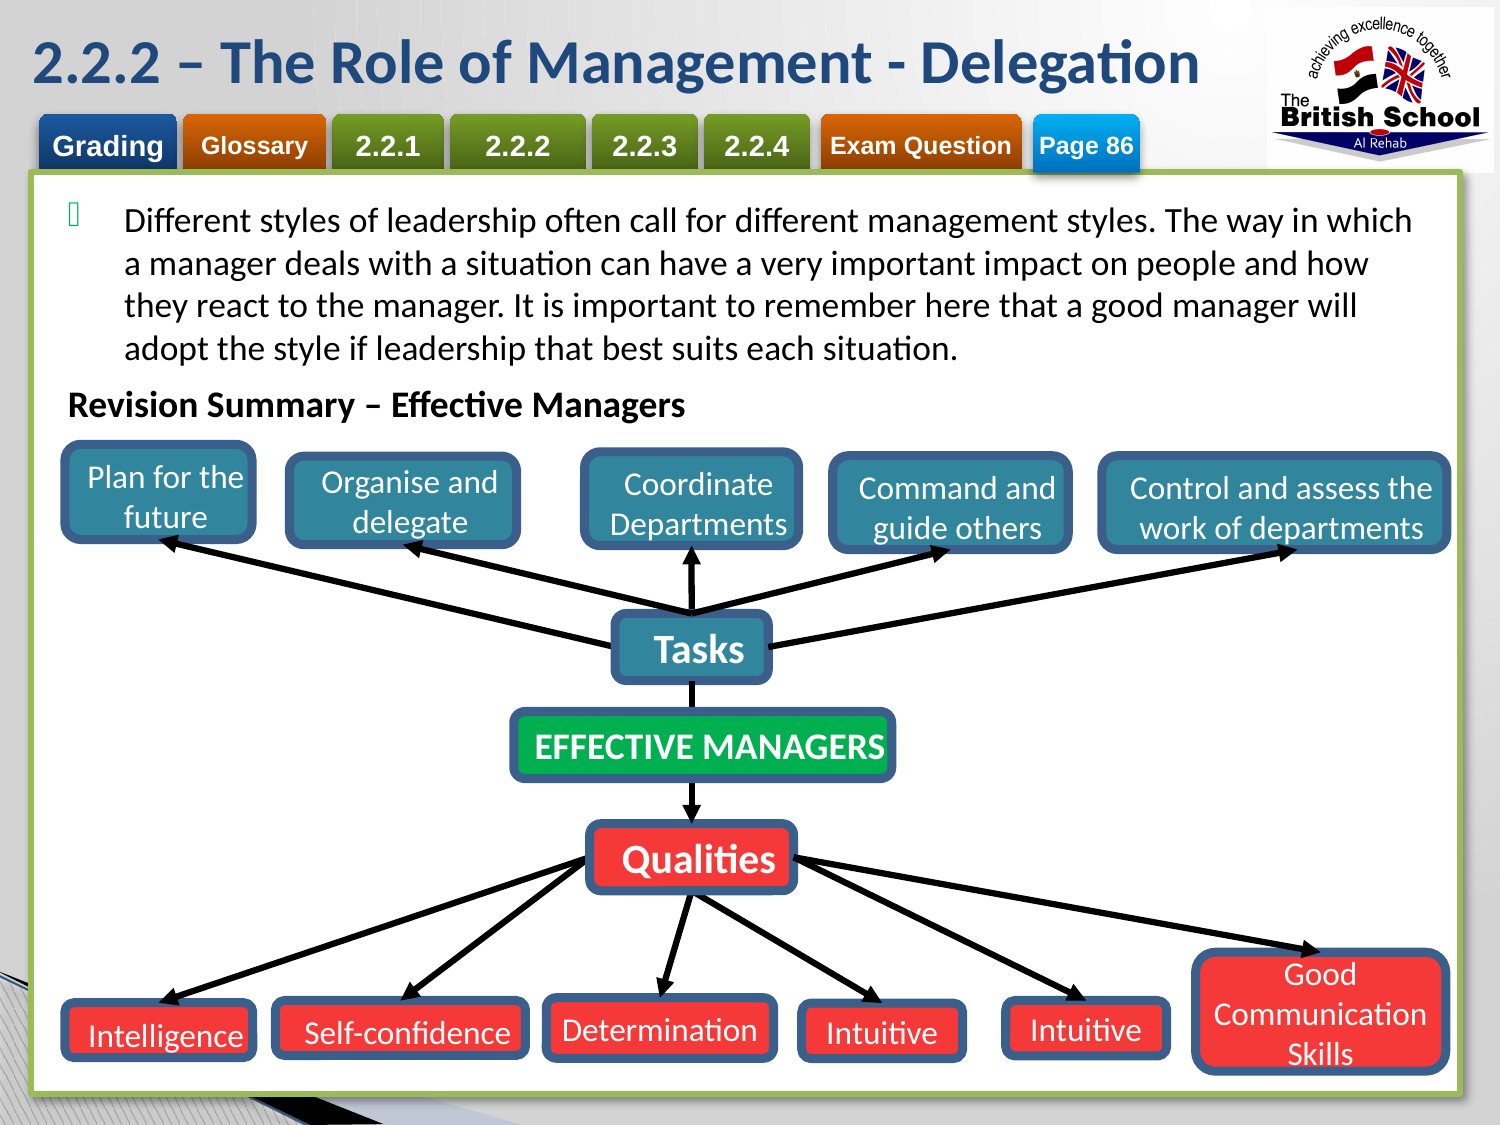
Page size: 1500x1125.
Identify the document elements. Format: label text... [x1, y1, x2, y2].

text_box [691, 455, 768, 614]
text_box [64, 444, 616, 648]
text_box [793, 857, 1321, 953]
text_box Different styles of leadership often call for different management styles. The way in which a manager deals with a situation can have a very important impact on people and how they react to the manager. It is important to remember here that a good manager will adopt the style if leadership that best suits each situation. Revision Summary – Effective Managers [53, 189, 1447, 432]
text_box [768, 455, 1448, 648]
text_box Good Communication Skills [1191, 947, 1451, 1076]
picture [281, 1114, 303, 1125]
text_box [793, 964, 1087, 1001]
text_box Qualities [585, 819, 799, 896]
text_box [402, 544, 685, 614]
title 2.2.2 – The Role of Management - Delegation [17, 7, 1270, 110]
text_box Page 86 [1033, 114, 1140, 173]
text_box Tasks [610, 627, 773, 686]
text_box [64, 857, 590, 1058]
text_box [400, 857, 590, 1001]
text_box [622, 451, 799, 544]
text_box Intuitive [1001, 995, 1172, 1061]
picture [1267, 7, 1495, 173]
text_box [691, 890, 963, 1059]
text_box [659, 890, 692, 998]
text_box EFFECTIVE MANAGERS [509, 706, 686, 784]
text_box Determination [595, 993, 686, 1063]
text_box EFFECTIVE MANAGERS [696, 706, 897, 784]
